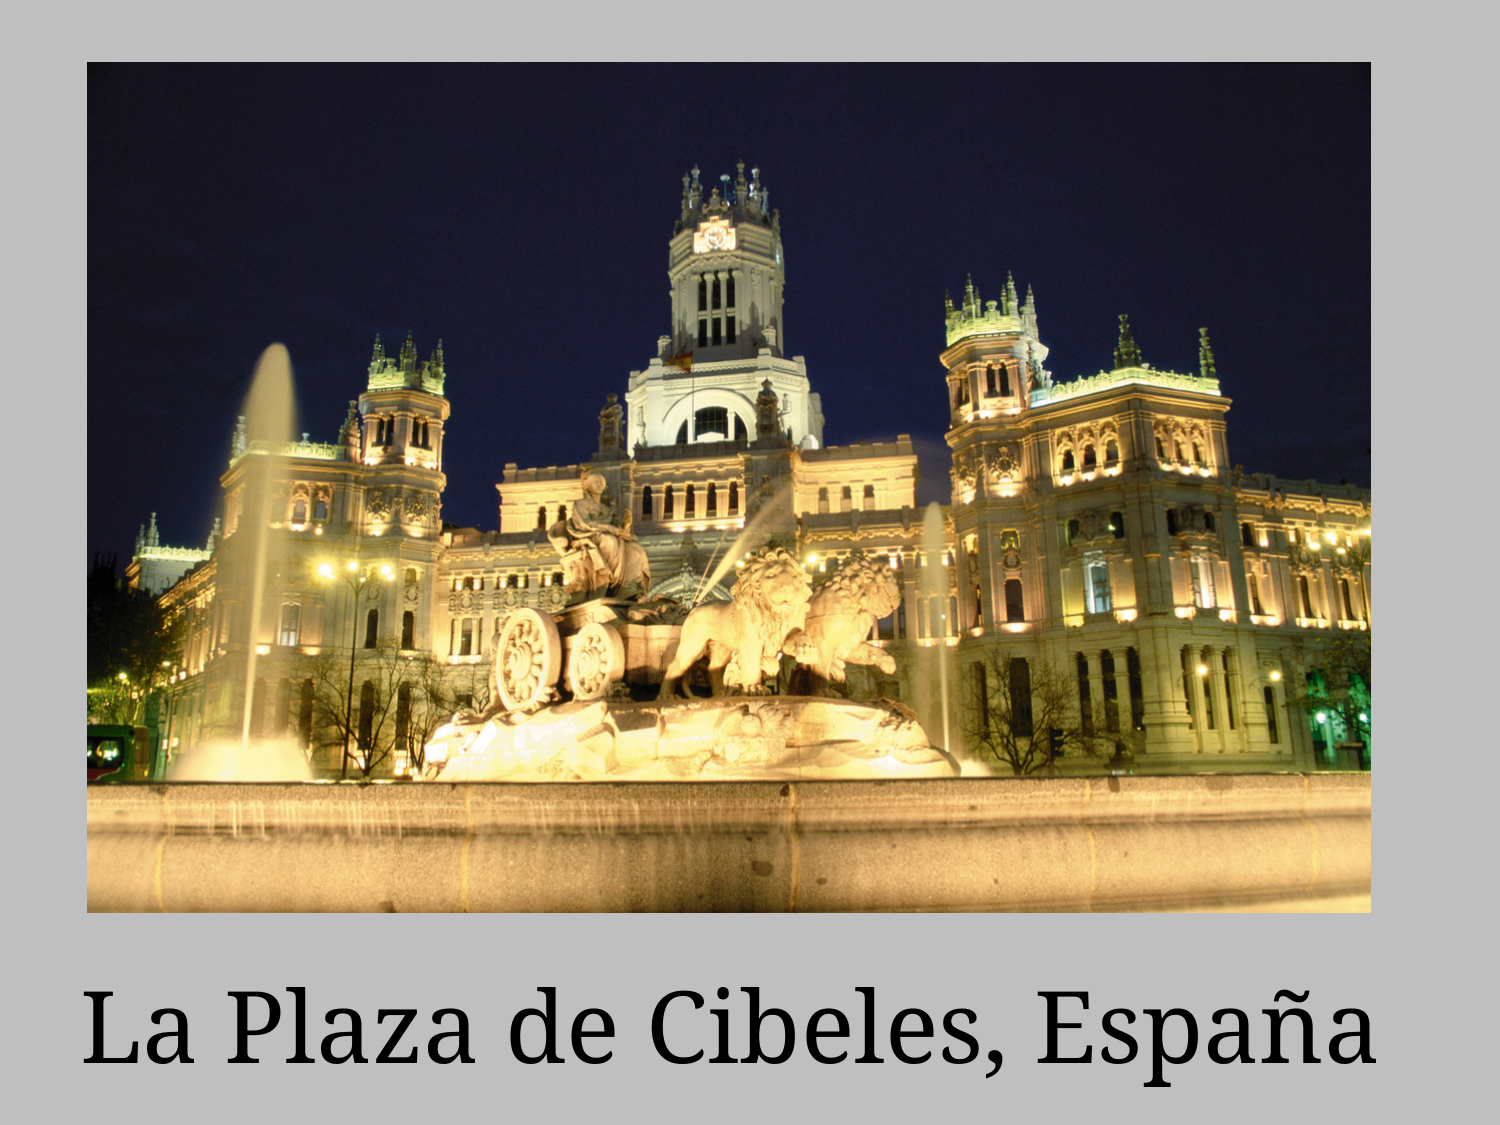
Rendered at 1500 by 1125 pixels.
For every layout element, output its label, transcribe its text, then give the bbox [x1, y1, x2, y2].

subtitle La Plaza de Cibeles, España [0, 956, 1463, 1121]
picture [87, 62, 1371, 913]
